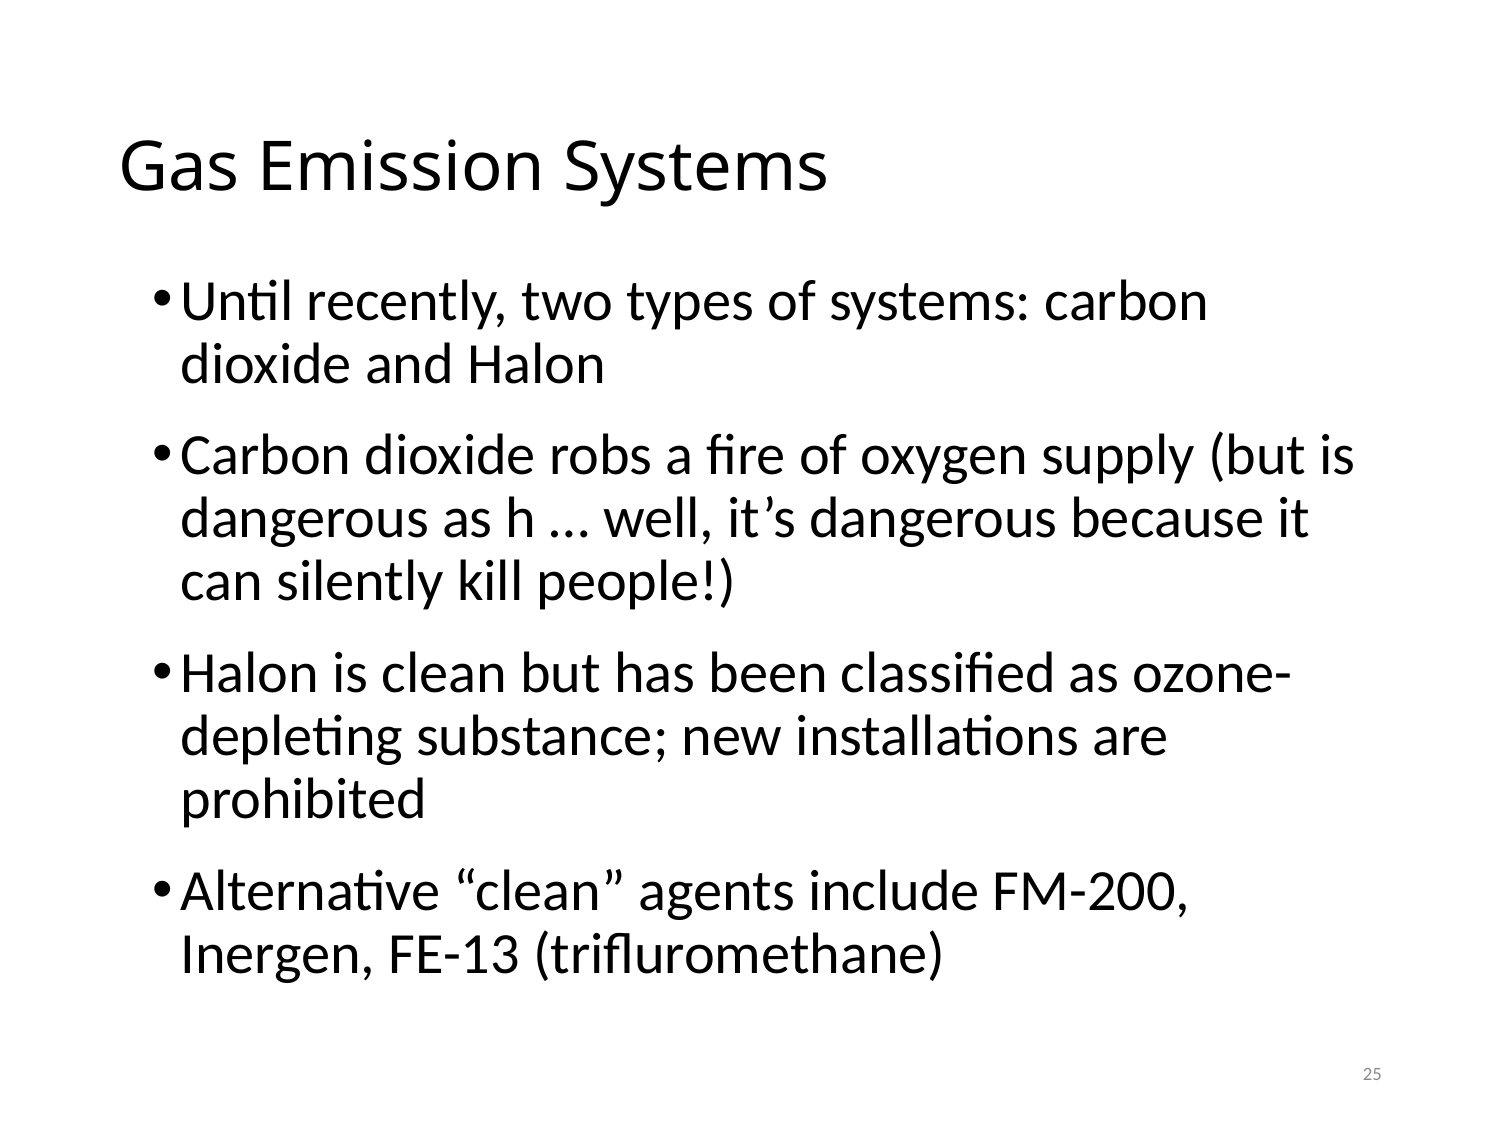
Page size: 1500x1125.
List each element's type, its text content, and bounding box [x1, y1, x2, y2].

title Gas Emission Systems [103, 59, 1397, 278]
slide_number 25 [1059, 1042, 1397, 1103]
list Until recently, two types of systems: carbon dioxide and Halon Carbon dioxide robs a fire of oxygen supply (but is dangerous as h … well, it’s dangerous because it can silently kill people!) Halon is clean but has been classified as ozone-depleting substance; new installations are prohibited Alternative “clean” agents include FM-200, Inergen, FE-13 (trifluromethane) [137, 262, 1389, 1022]
